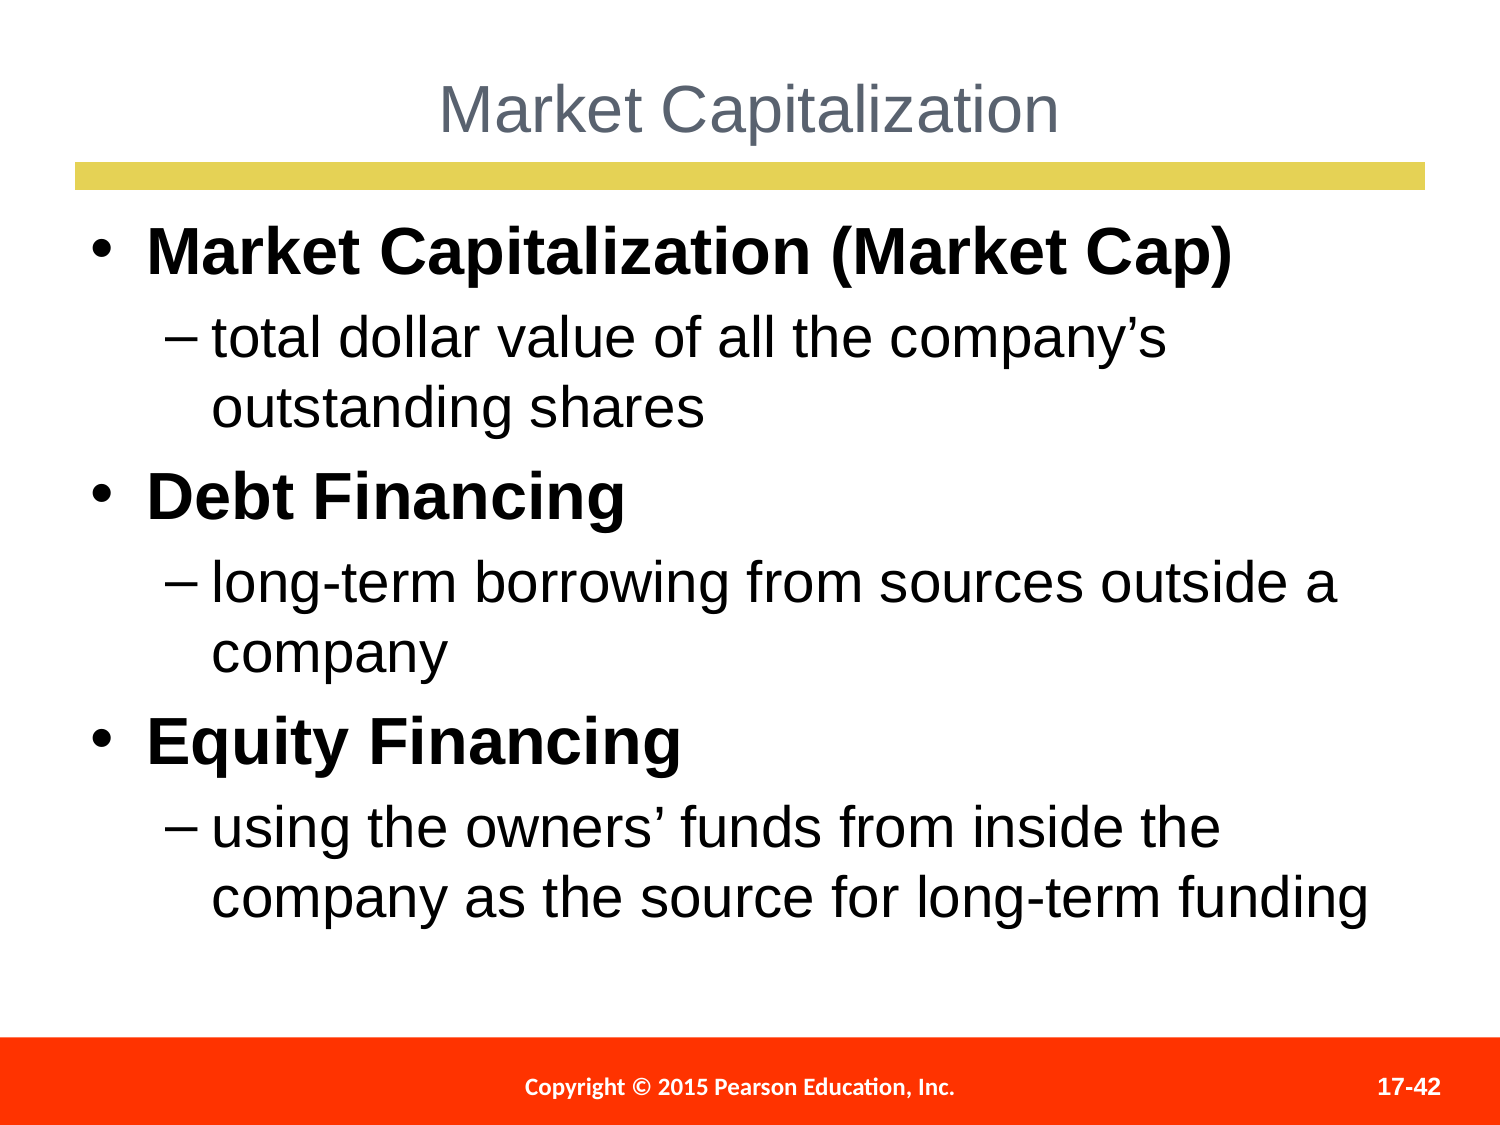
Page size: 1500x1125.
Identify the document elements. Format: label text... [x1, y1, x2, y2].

title Market Capitalization [74, 12, 1426, 199]
list Market Capitalization (Market Cap) total dollar value of all the company’s outstanding shares Debt Financing long-term borrowing from sources outside a company Equity Financing using the owners’ funds from inside the company as the source for long-term funding [74, 199, 1426, 1006]
